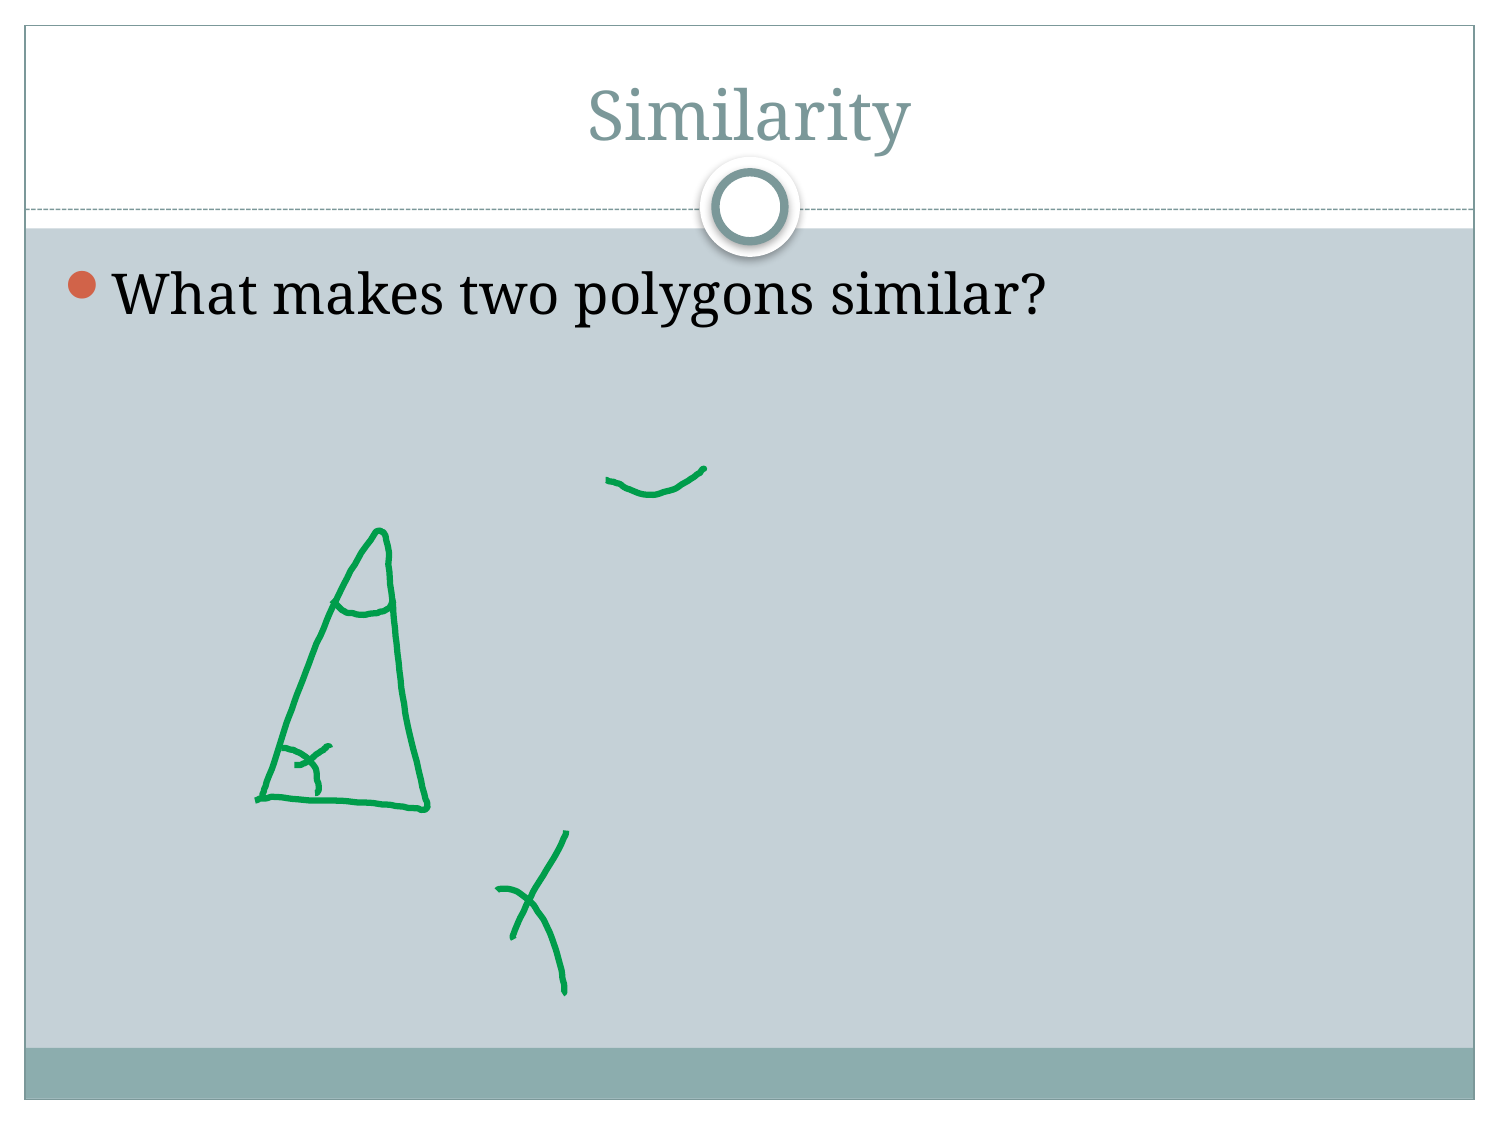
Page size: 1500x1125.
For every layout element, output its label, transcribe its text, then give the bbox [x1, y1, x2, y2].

list What makes two polygons similar? [49, 250, 1445, 1001]
title Similarity [49, 37, 1450, 162]
text_box [335, 529, 393, 600]
text_box [605, 467, 705, 496]
text_box [331, 599, 396, 616]
text_box [511, 830, 567, 940]
text_box [496, 887, 528, 923]
text_box [294, 745, 331, 766]
text_box [281, 747, 320, 794]
text_box [254, 603, 429, 811]
text_box [520, 902, 566, 995]
